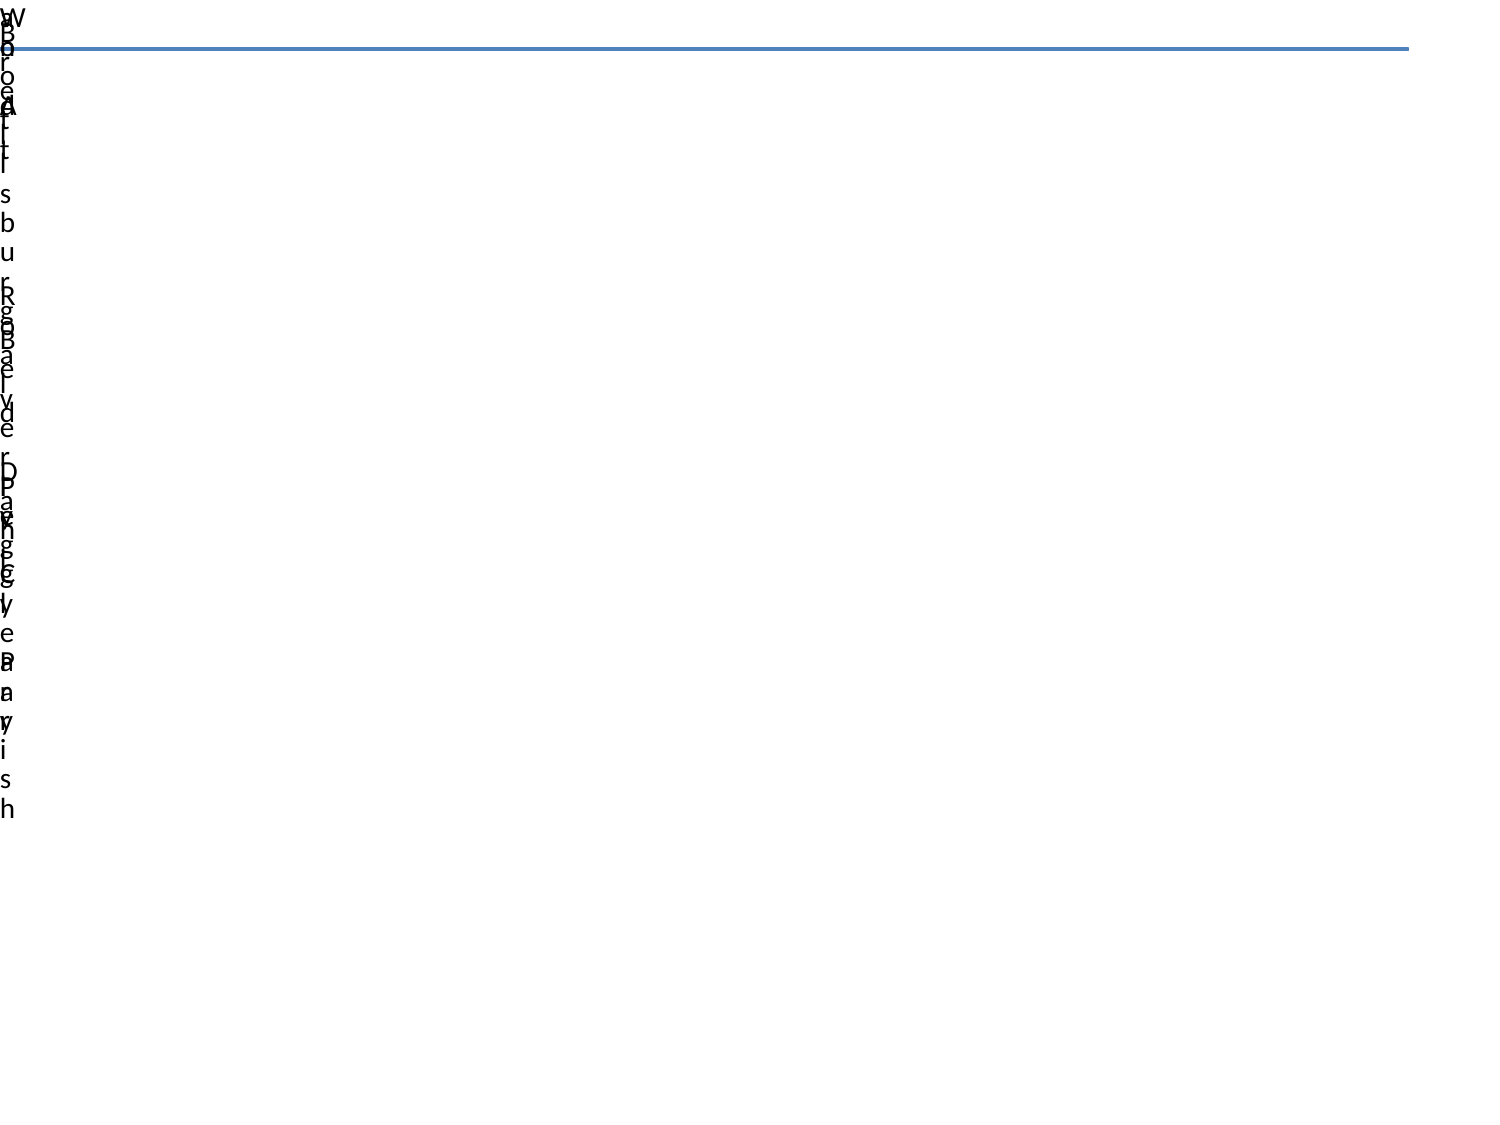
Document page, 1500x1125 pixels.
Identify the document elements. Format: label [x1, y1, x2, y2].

text_box [0, 0, 1408, 198]
